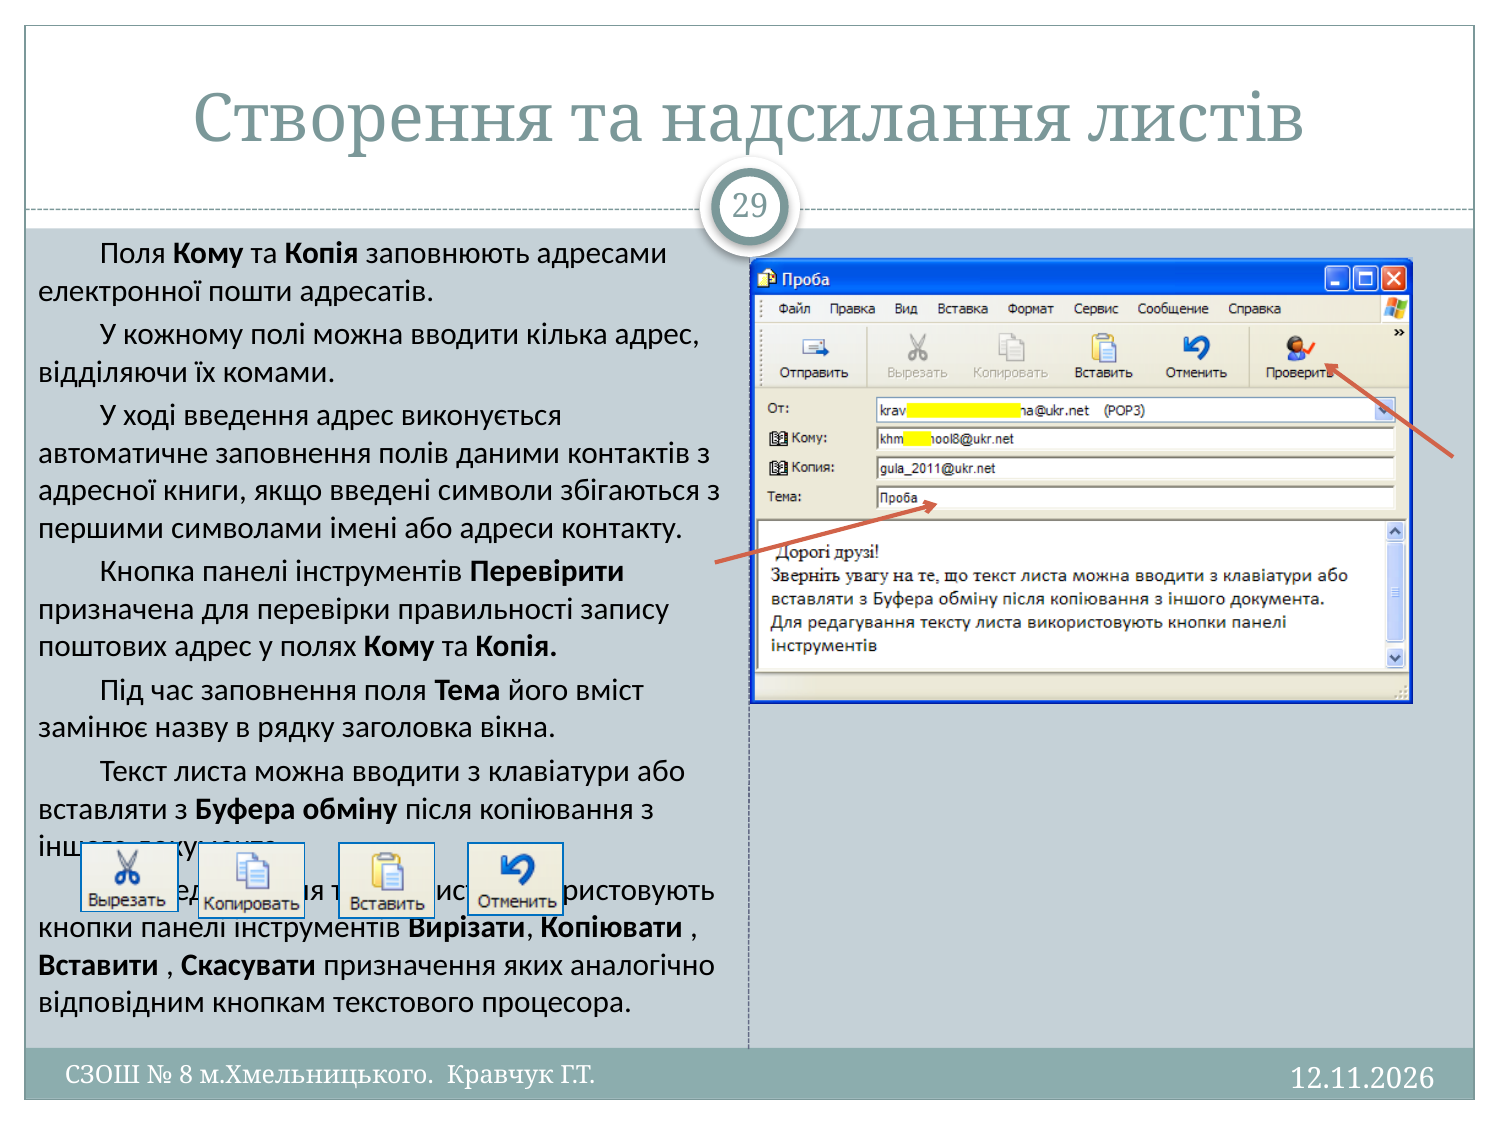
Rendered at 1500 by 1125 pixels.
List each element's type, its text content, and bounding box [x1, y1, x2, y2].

slide_number 29 [712, 170, 788, 243]
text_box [1323, 362, 1454, 458]
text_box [714, 503, 938, 563]
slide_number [950, 1051, 1450, 1112]
list Поля Кому та Копія заповнюють адресами електронної пошти адресатів. У кожному полі можна вводити кілька адрес, відділяючи їх комами. У ході введення адрес виконується автоматичне заповнення полів даними контактів з адресної книги, якщо введені символи збігаються з першими символами імені або адреси контакту. Кнопка панелі інструментів Перевірити призначена для перевірки правильності запису поштових адрес у полях Кому та Копія. Під час заповнення поля Тема його вміст замінює назву в рядку заголовка вікна. Текст листа можна вводити з клавіатури або вставляти з Буфера обміну після копіювання з іншого документа. Для редагування тексту листа використовують кнопки панелі інструментів Вирізати, Копіювати , Вставити , Скасувати призначення яких аналогічно відповідним кнопкам текстового процесора. [23, 224, 750, 1055]
picture [468, 843, 563, 915]
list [749, 257, 1413, 704]
picture [339, 843, 434, 918]
picture [198, 843, 305, 918]
picture [81, 843, 178, 912]
title Створення та надсилання листів [49, 37, 1450, 162]
footer СЗОШ № 8 м.Хмельницького. Кравчук Г.Т. [50, 1055, 638, 1112]
